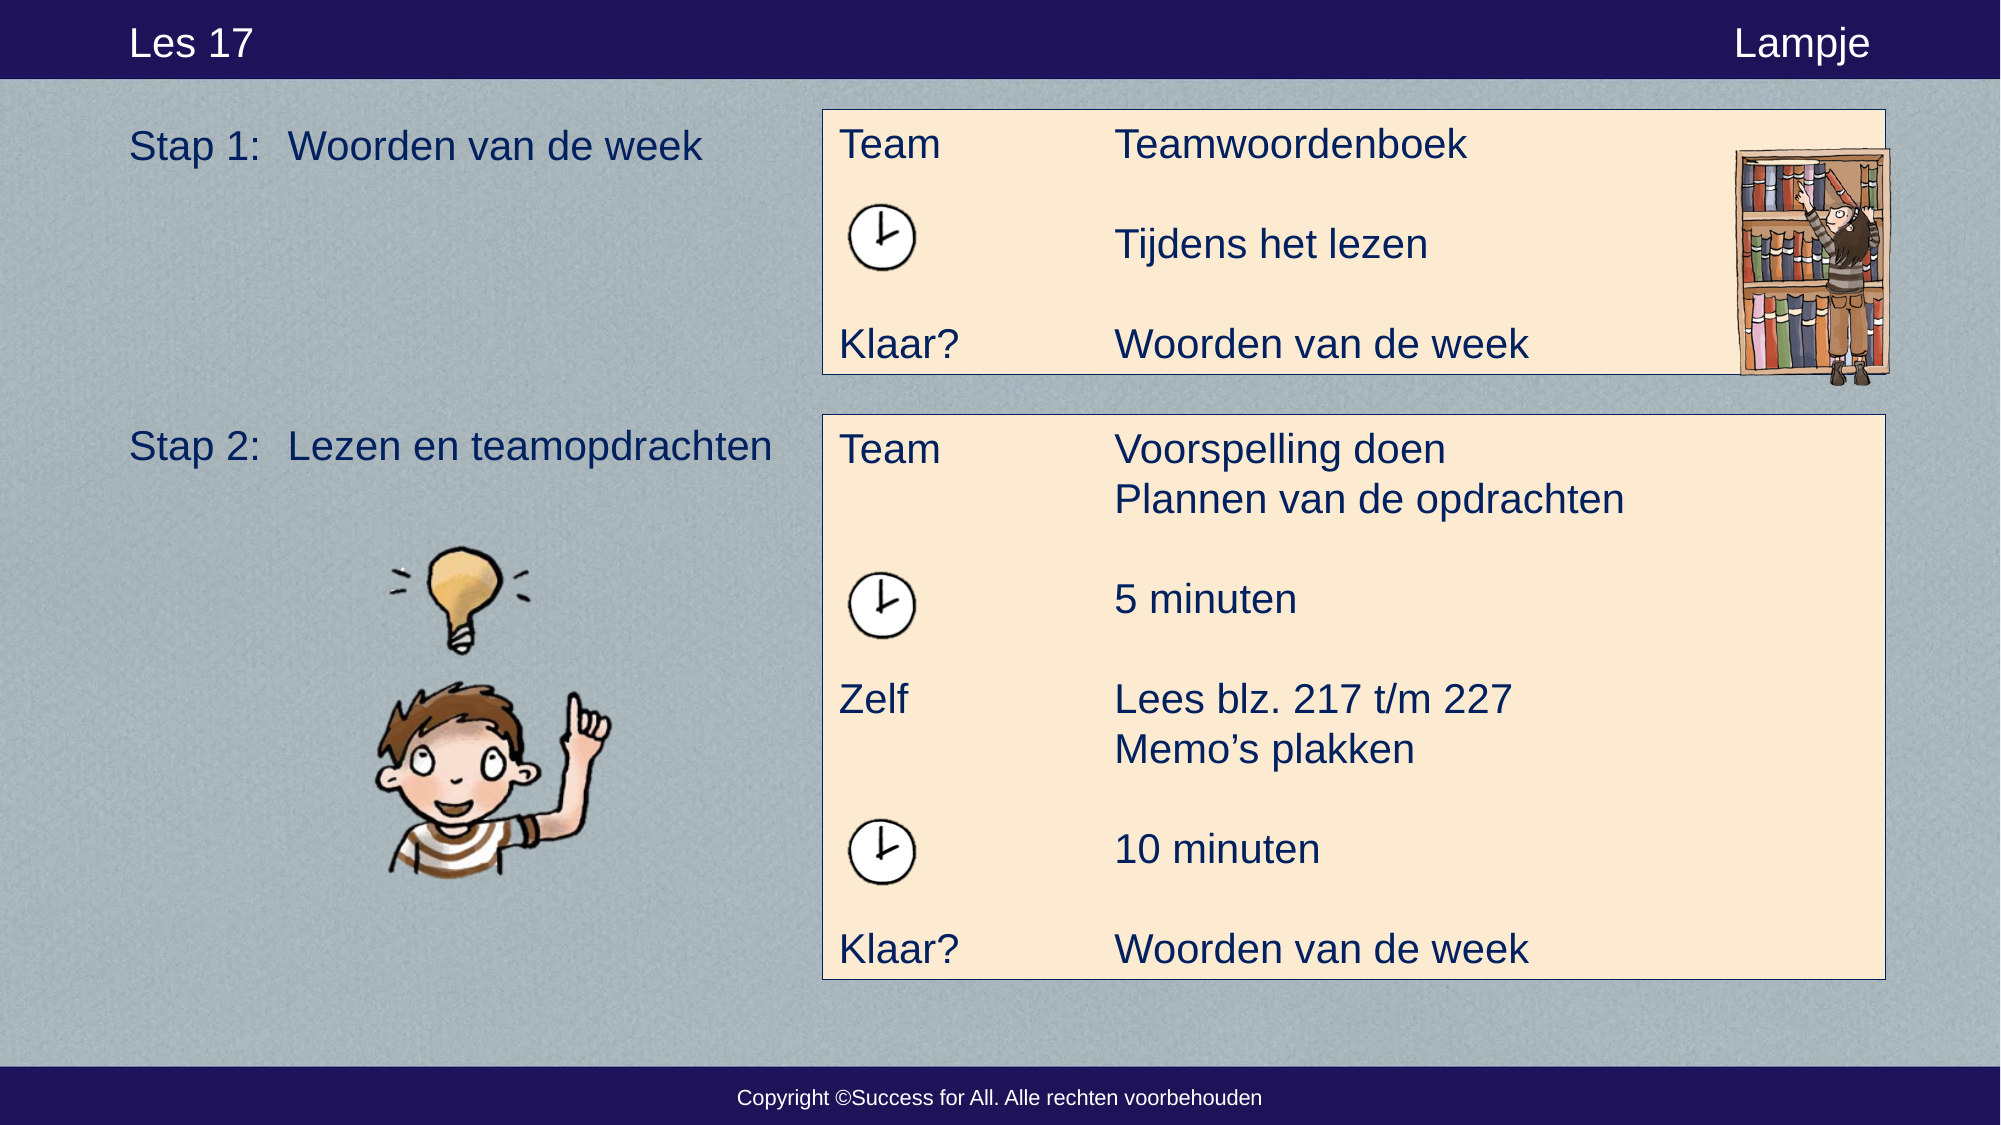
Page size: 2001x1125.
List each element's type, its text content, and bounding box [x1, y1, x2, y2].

text_box Team Voorspelling doen Plannen van de opdrachten 5 minuten Zelf Lees blz. 217 t/m 227 Memo’s plakken 10 minuten Klaar? Woorden van de week [822, 414, 1886, 980]
text_box Stap 1: Woorden van de week Stap 2: Lezen en teamopdrachten [114, 111, 907, 527]
text_box Copyright ©Success for All. Alle rechten voorbehouden [0, 1076, 2000, 1125]
text_box Lampje [999, 8, 1886, 73]
picture [0, 0, 2001, 1125]
text_box Team Teamwoordenboek Tijdens het lezen Klaar? Woorden van de week [822, 109, 1886, 375]
text_box Les 17 [114, 8, 354, 73]
